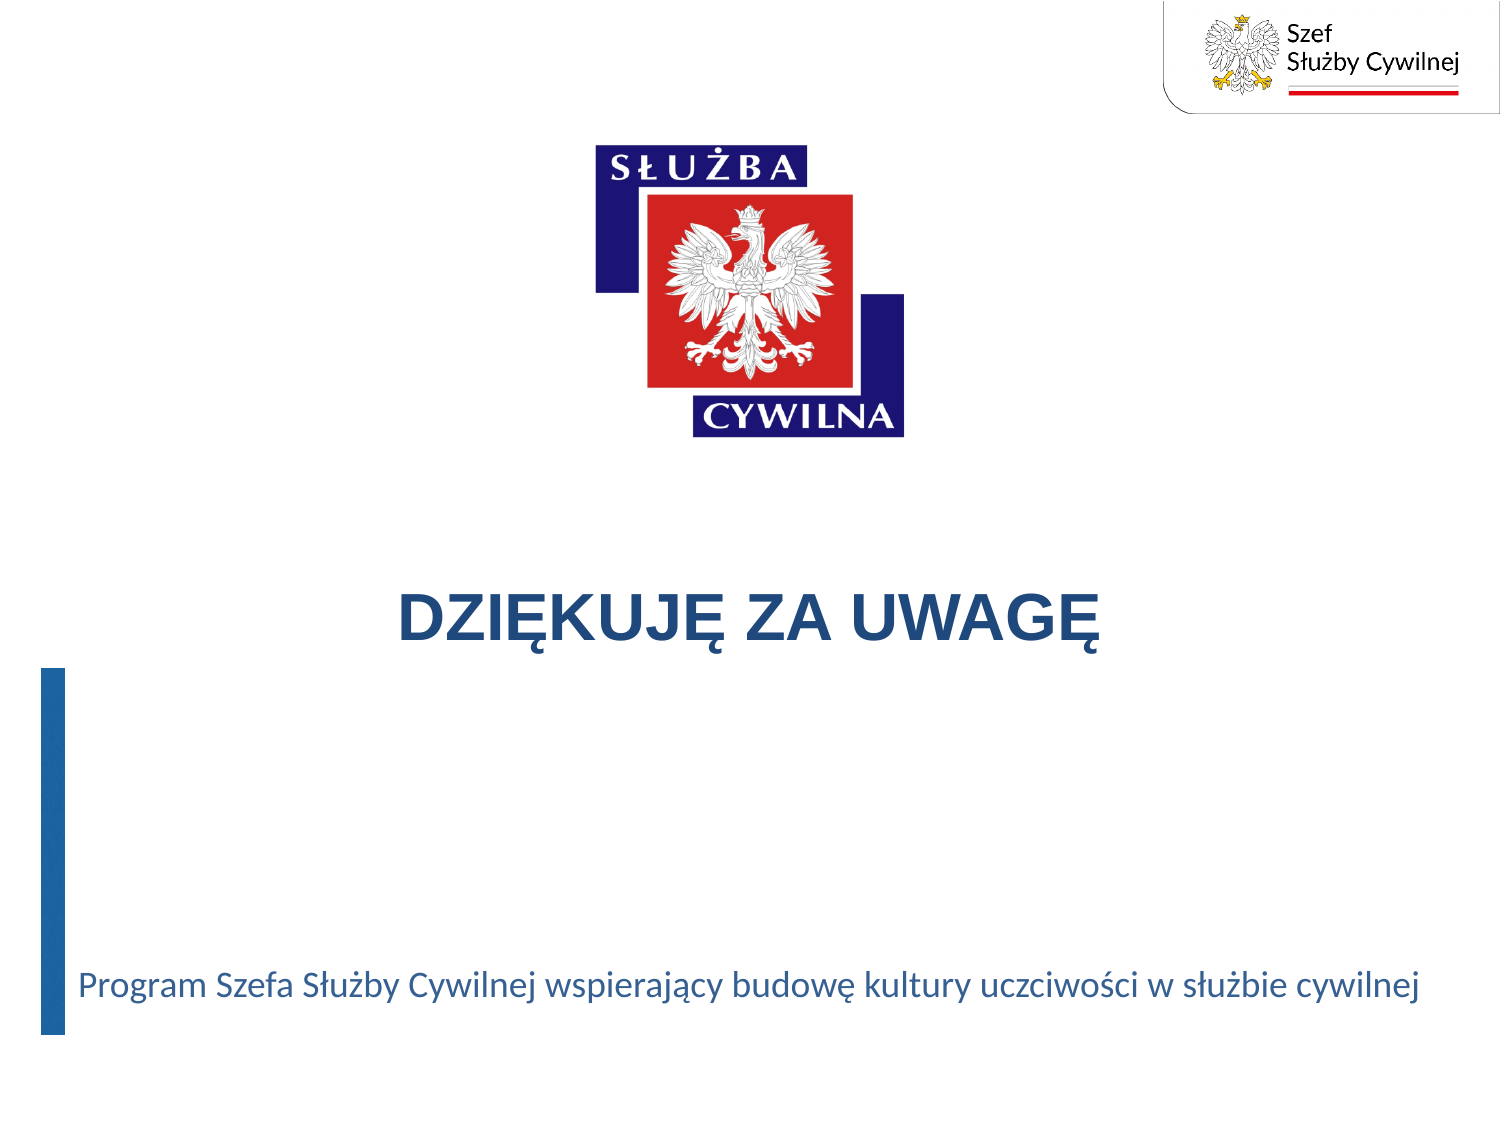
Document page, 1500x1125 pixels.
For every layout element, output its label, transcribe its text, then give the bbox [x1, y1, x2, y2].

picture [41, 668, 65, 952]
picture [1163, 0, 1500, 114]
text_box Program Szefa Służby Cywilnej wspierający budowę kultury uczciwości w służbie cywilnej [0, 952, 1500, 1012]
picture [41, 1012, 65, 1035]
subtitle DZIĘKUJĘ ZA UWAGĘ [225, 515, 1275, 713]
picture [574, 125, 925, 457]
